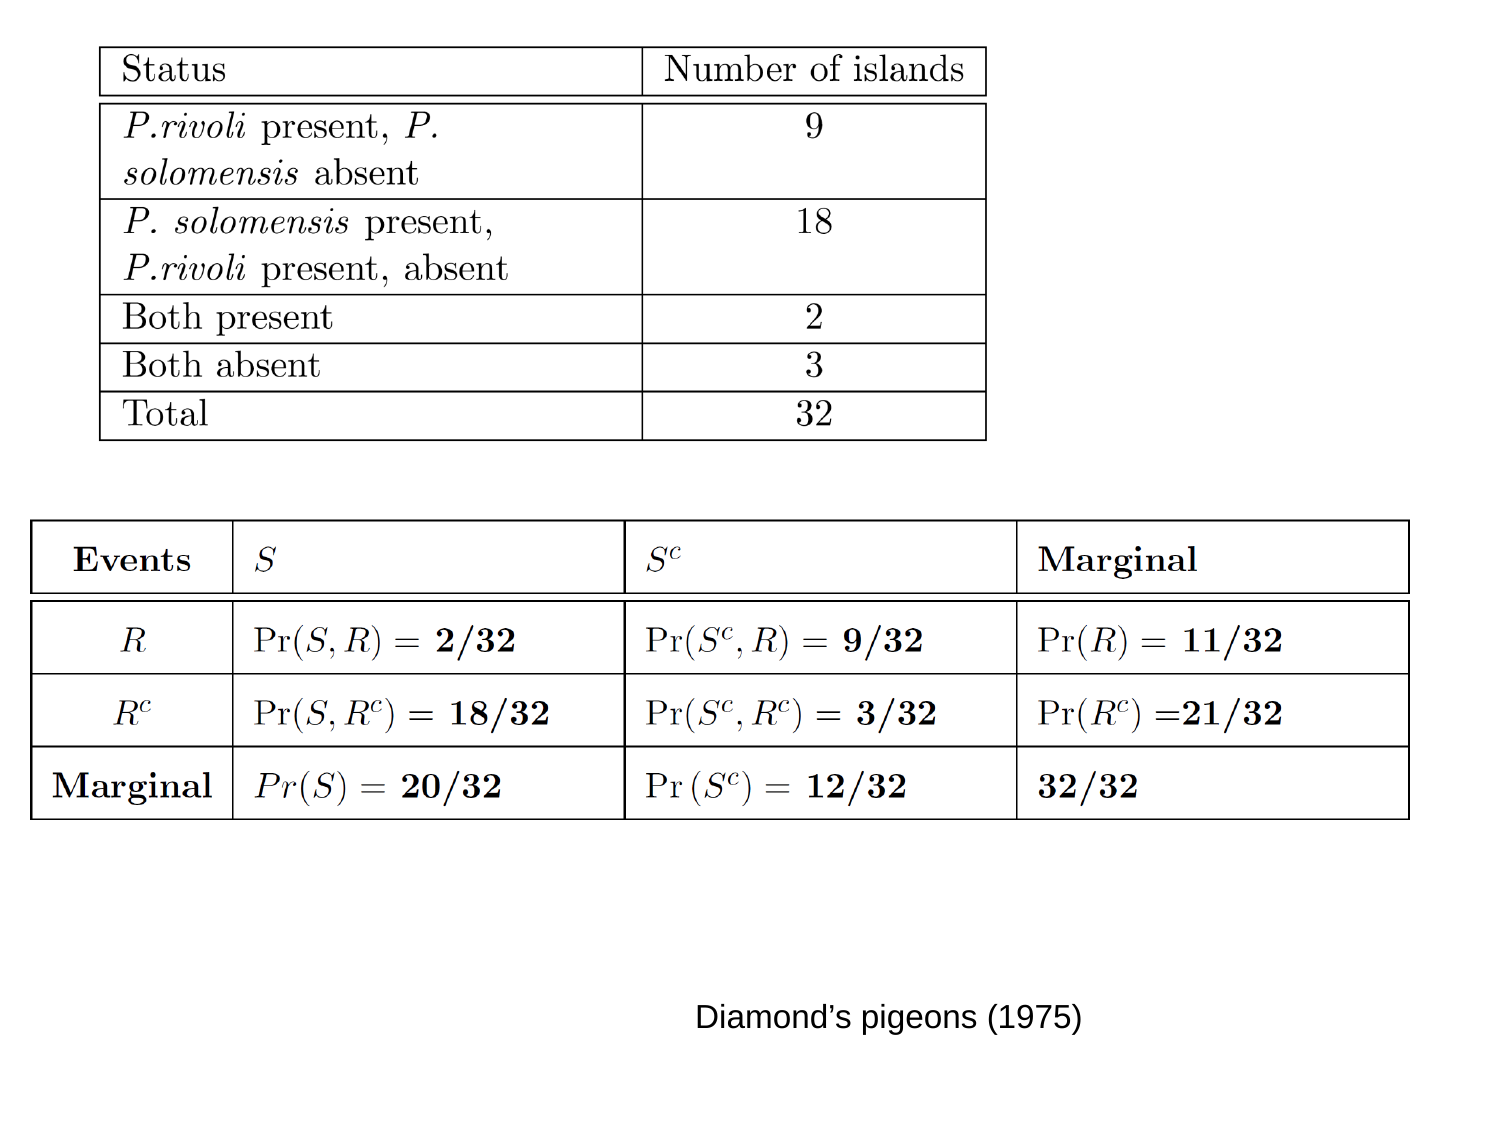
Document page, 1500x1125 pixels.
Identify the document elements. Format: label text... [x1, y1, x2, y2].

text_box Diamond’s pigeons (1975) [680, 987, 1099, 1043]
picture [0, 12, 1463, 834]
